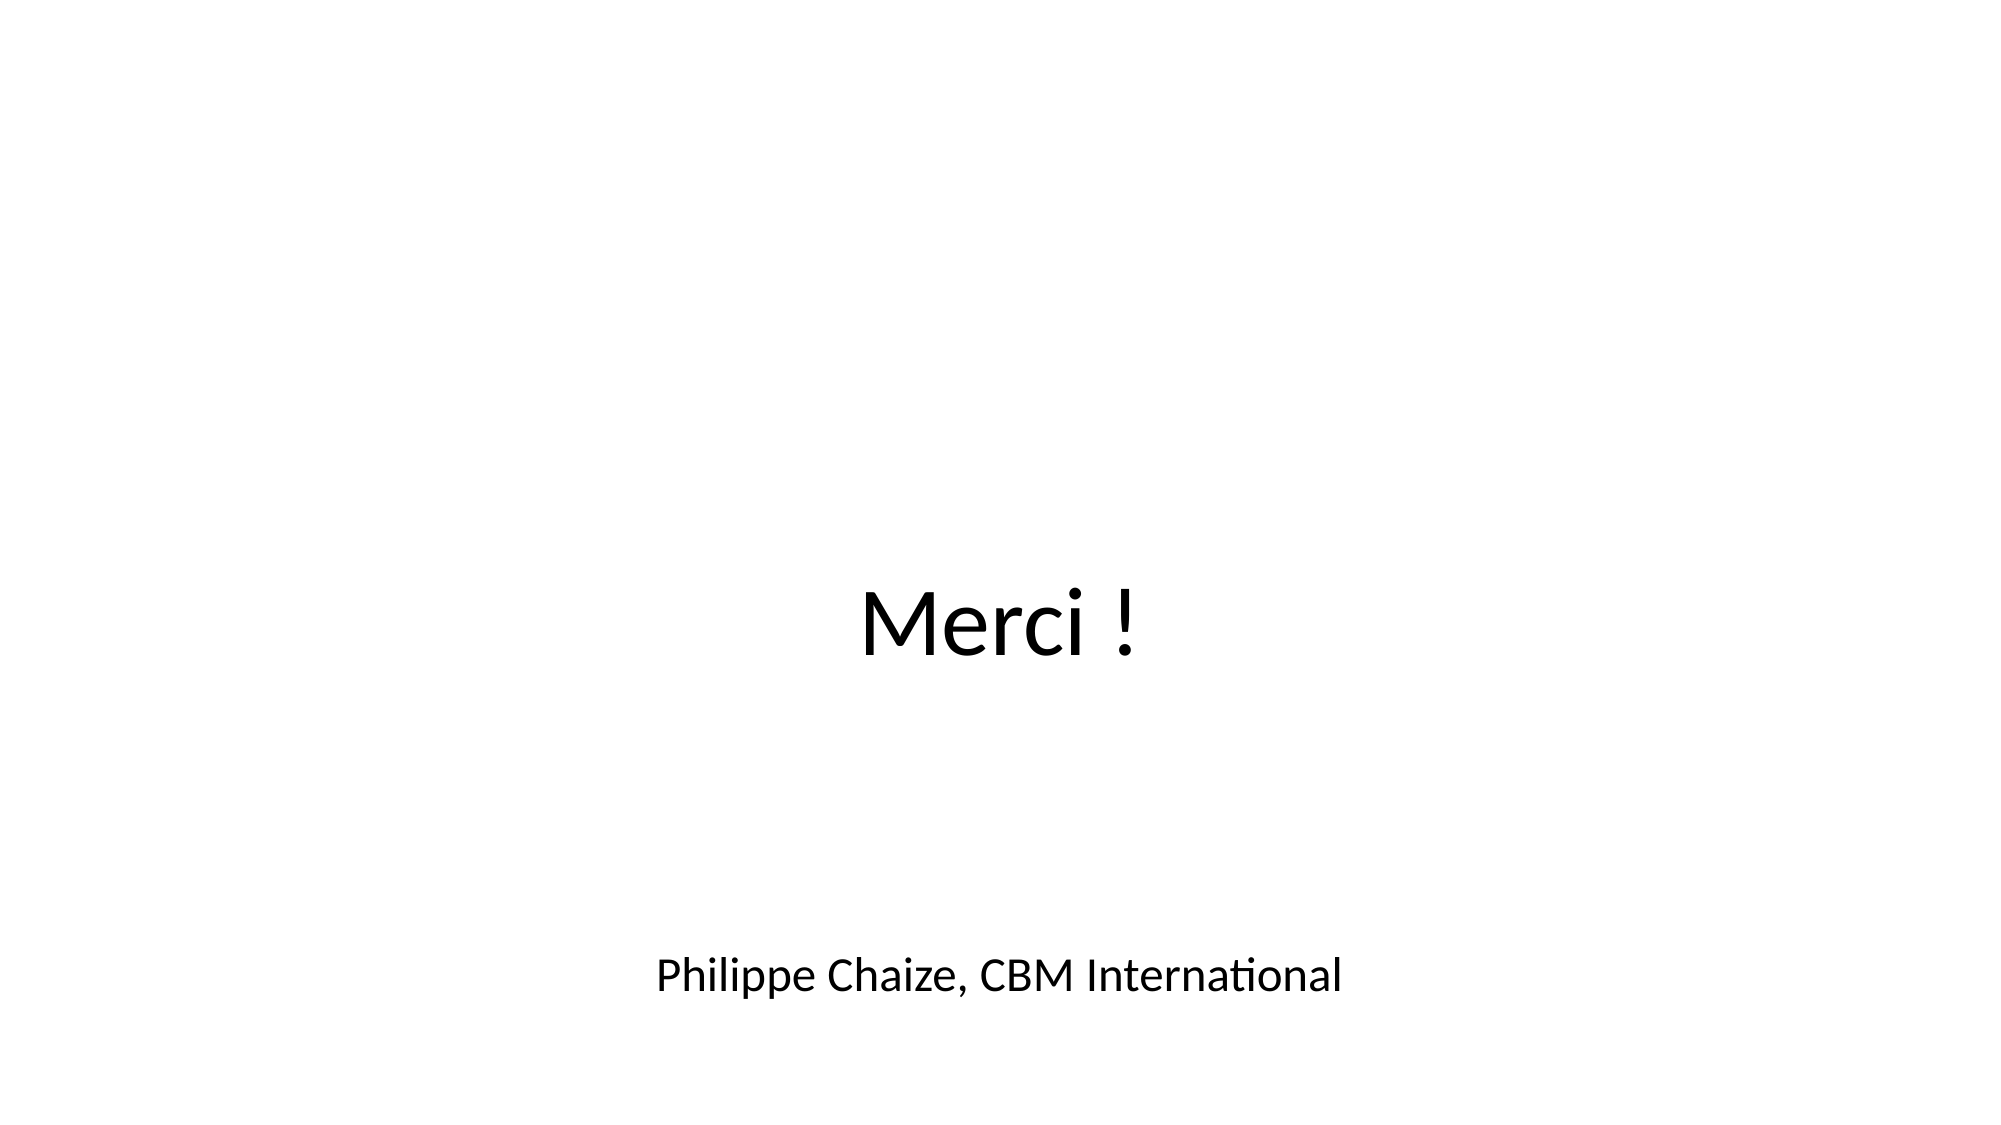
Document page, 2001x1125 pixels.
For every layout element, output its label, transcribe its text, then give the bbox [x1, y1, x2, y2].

list Merci ! Philippe Chaize, CBM International [137, 299, 1863, 1014]
